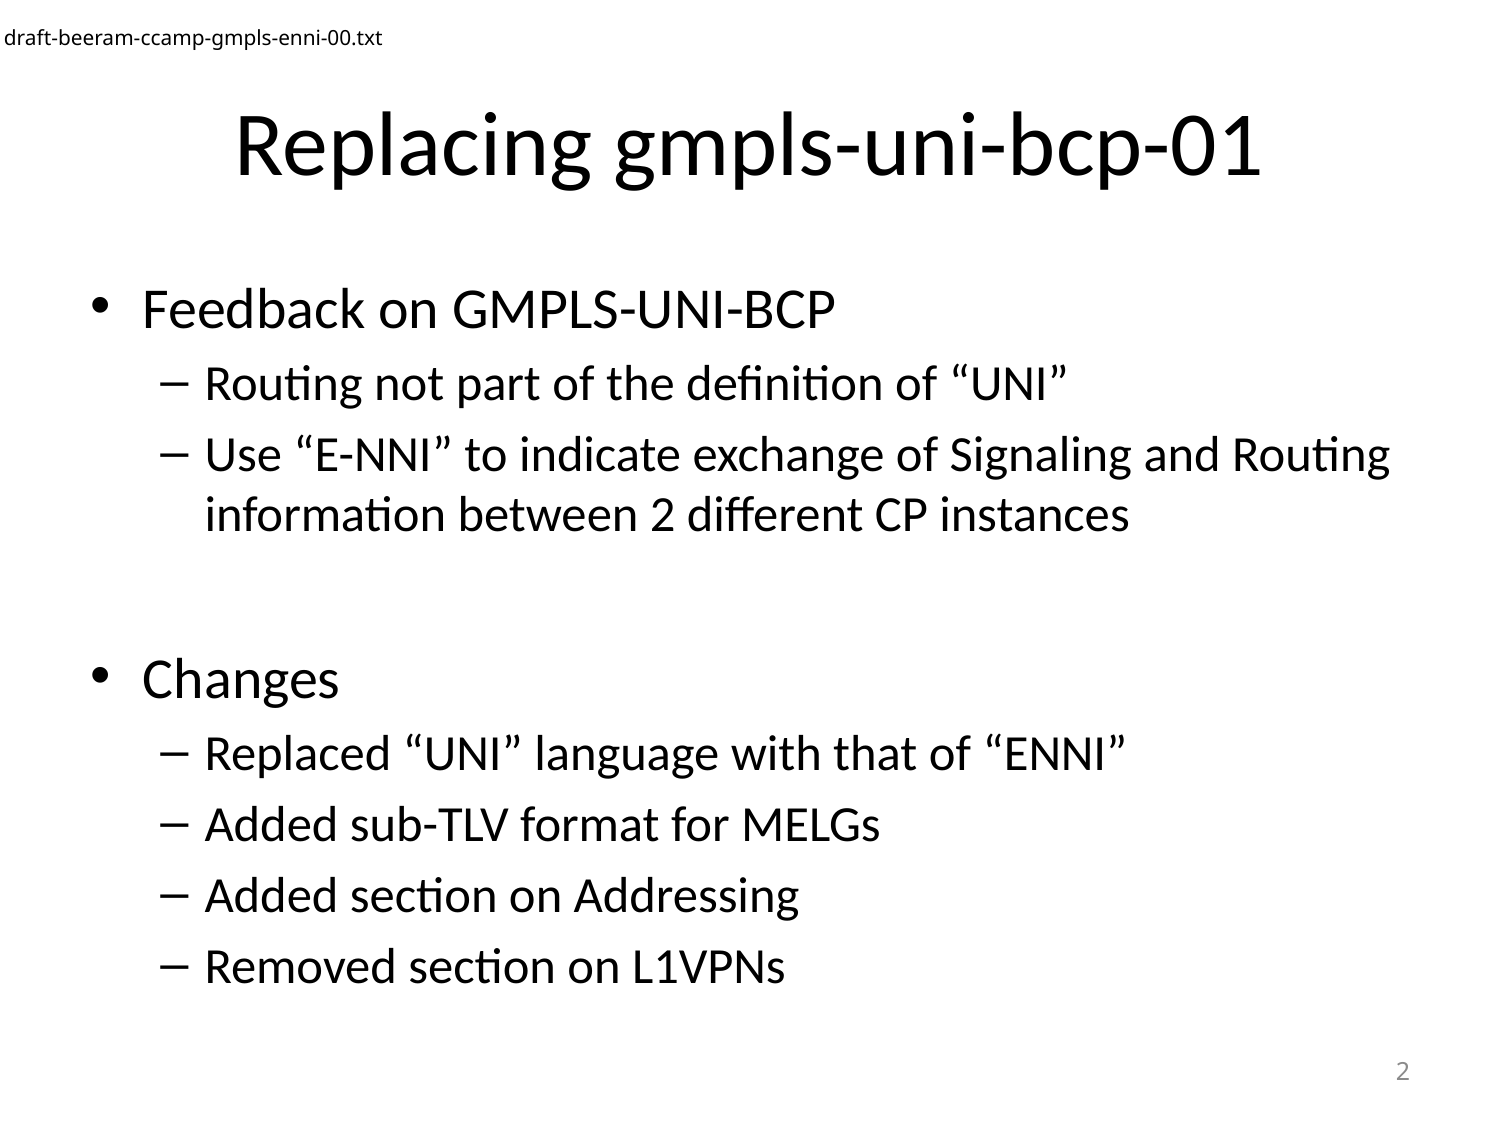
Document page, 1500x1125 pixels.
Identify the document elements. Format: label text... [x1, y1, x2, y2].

slide_number 2 [1074, 1042, 1425, 1103]
title Replacing gmpls-uni-bcp-01 [75, 45, 1425, 233]
text_box draft-beeram-ccamp-gmpls-enni-00.txt [0, 17, 398, 58]
list Feedback on GMPLS-UNI-BCP Routing not part of the definition of “UNI” Use “E-NNI” to indicate exchange of Signaling and Routing information between 2 different CP instances Changes Replaced “UNI” language with that of “ENNI” Added sub-TLV format for MELGs Added section on Addressing Removed section on L1VPNs [75, 262, 1425, 1005]
